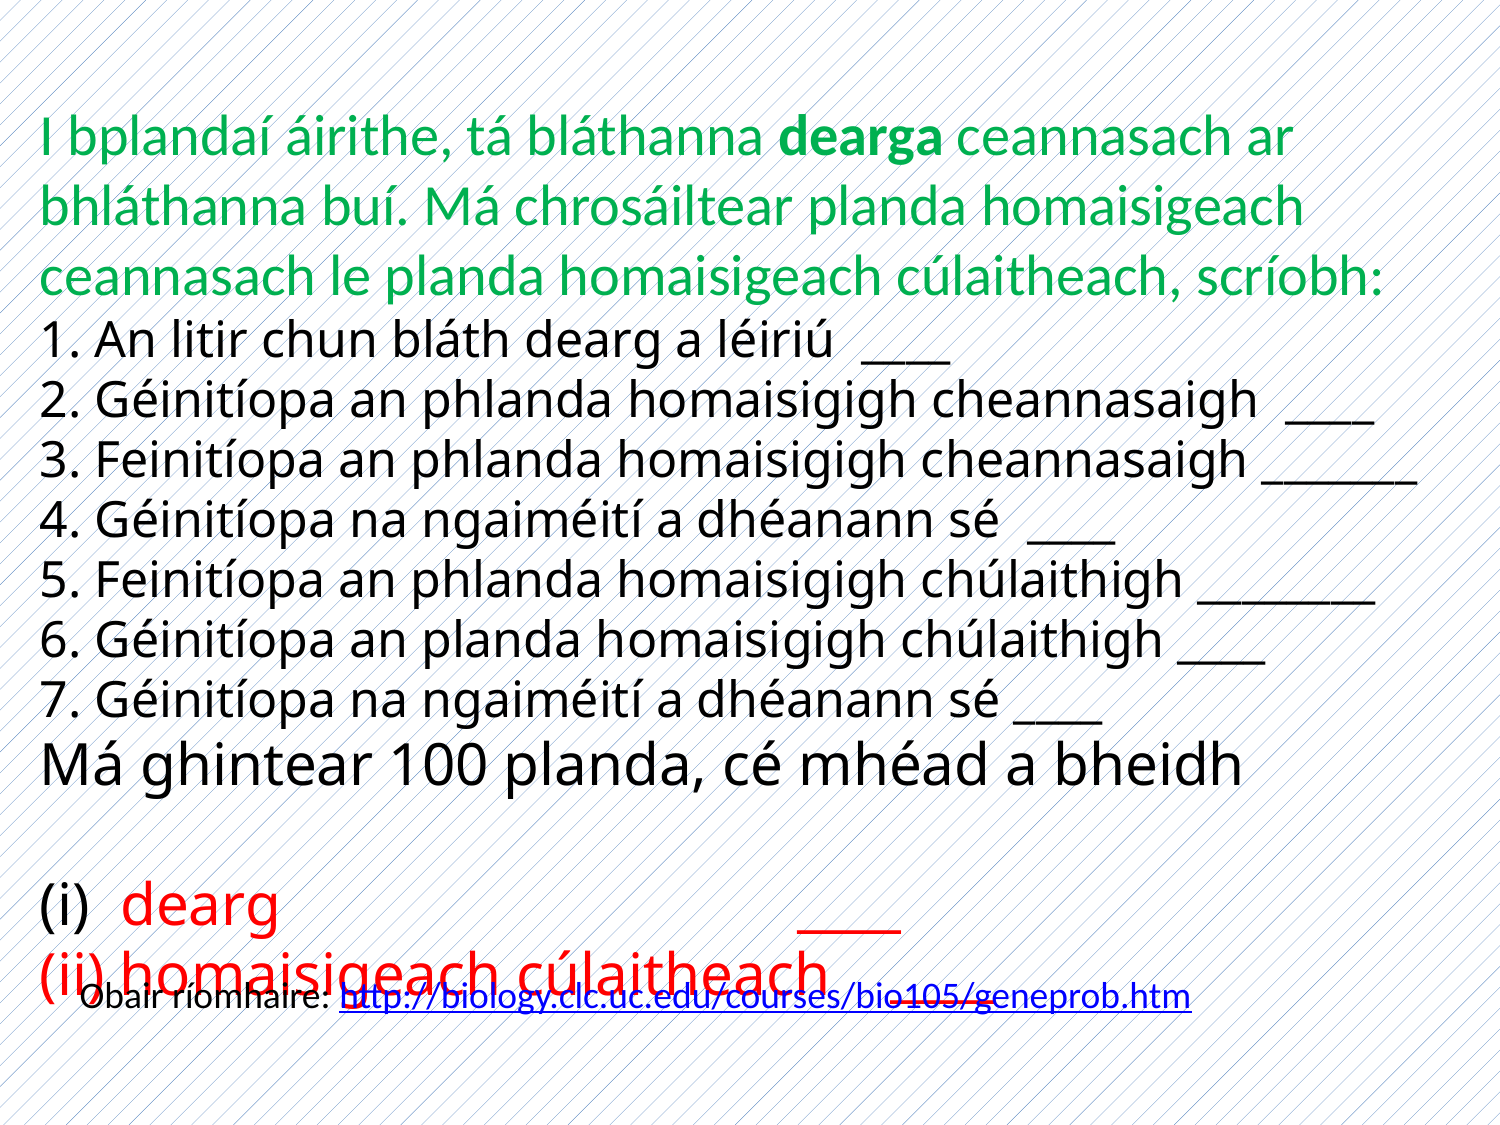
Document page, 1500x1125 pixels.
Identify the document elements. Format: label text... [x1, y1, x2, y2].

text_box Obair ríomhaire: http://biology.clc.uc.edu/courses/bio105/geneprob.htm [64, 963, 1388, 1024]
text_box I bplandaí áirithe, tá bláthanna dearga ceannasach ar bhláthanna buí. Má chrosáiltear planda homaisigeach ceannasach le planda homaisigeach cúlaitheach, scríobh: 1. An litir chun bláth dearg a léiriú ____ 2. Géinitíopa an phlanda homaisigigh cheannasaigh ____ 3. Feinitíopa an phlanda homaisigigh cheannasaigh _______ 4. Géinitíopa na ngaiméití a dhéanann sé ____ 5. Feinitíopa an phlanda homaisigigh chúlaithigh ________ 6. Géinitíopa an planda homaisigigh chúlaithigh ____ 7. Géinitíopa na ngaiméití a dhéanann sé ____ Má ghintear 100 planda, cé mhéad a bheidh (i) dearg ____ (ii) homaisigeach cúlaitheach ____ [24, 90, 1500, 1015]
